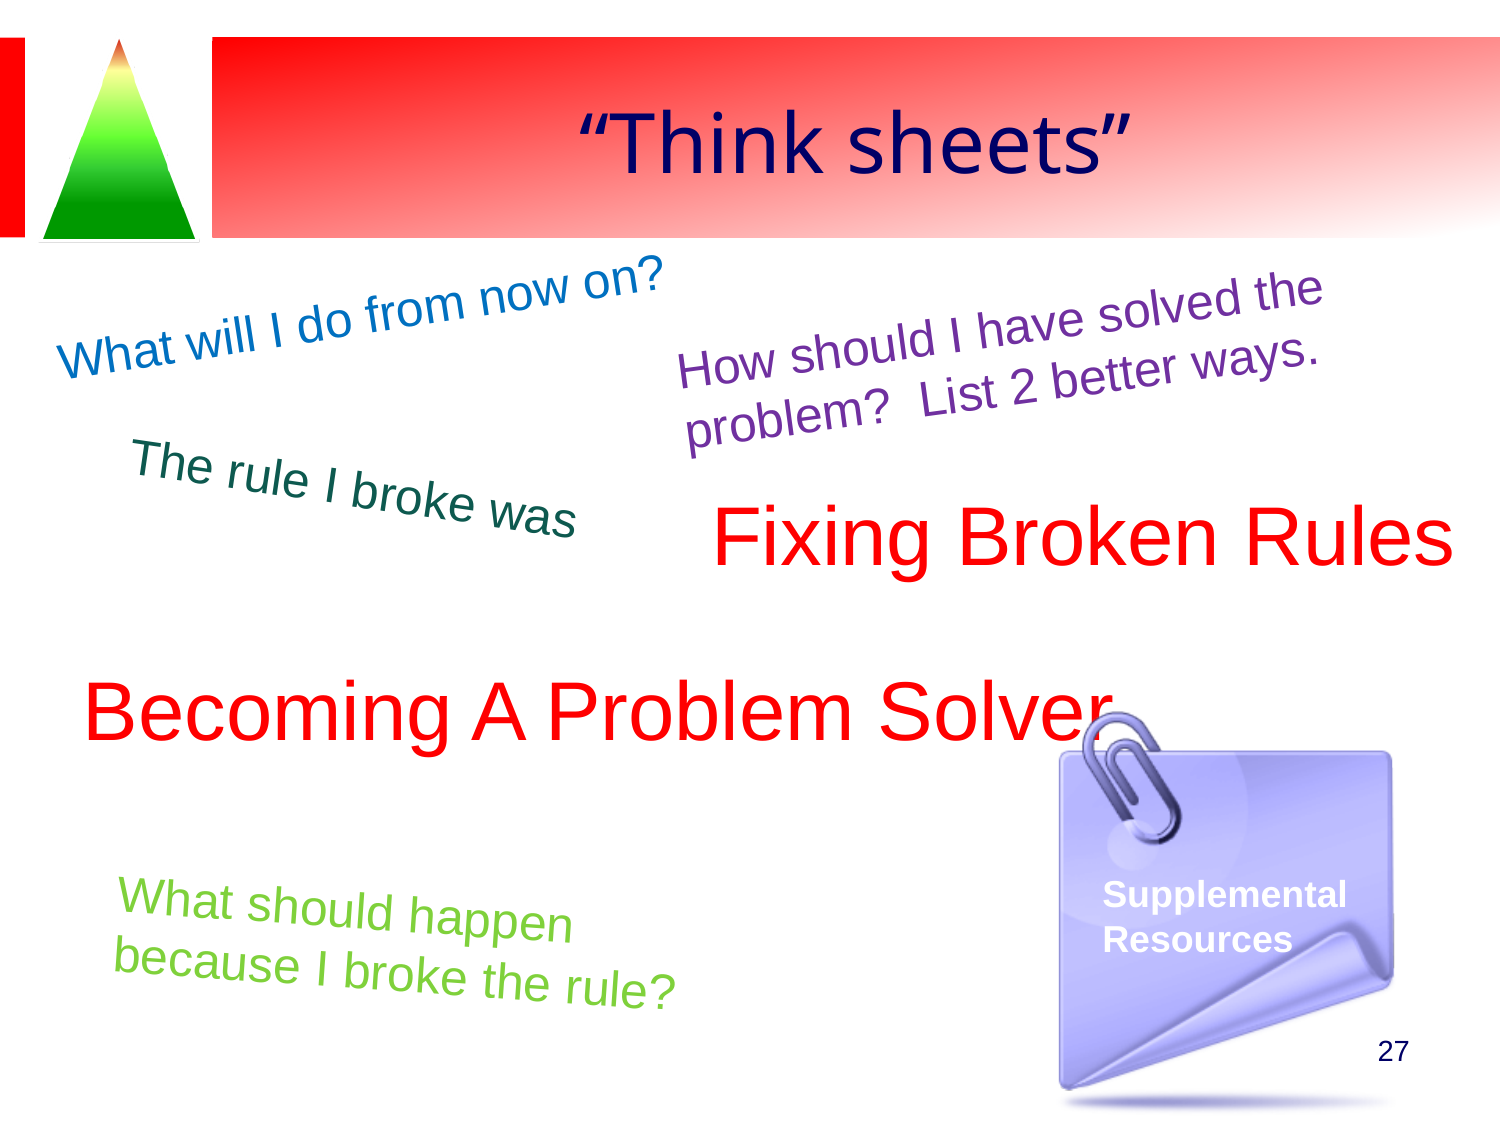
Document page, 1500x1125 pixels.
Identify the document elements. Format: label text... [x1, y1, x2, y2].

text_box The rule I broke was [109, 414, 609, 561]
picture [37, 30, 200, 243]
text_box Becoming A Problem Solver [67, 650, 1130, 765]
text_box What should happen because I broke the rule? [96, 853, 720, 1032]
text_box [987, 674, 1438, 1125]
text_box Fixing Broken Rules [696, 475, 1472, 590]
text_box How should I have solved the problem? List 2 better ways. [657, 241, 1366, 469]
text_box What will I do from now on? [37, 225, 707, 400]
title “Think sheets” [212, 37, 1500, 243]
